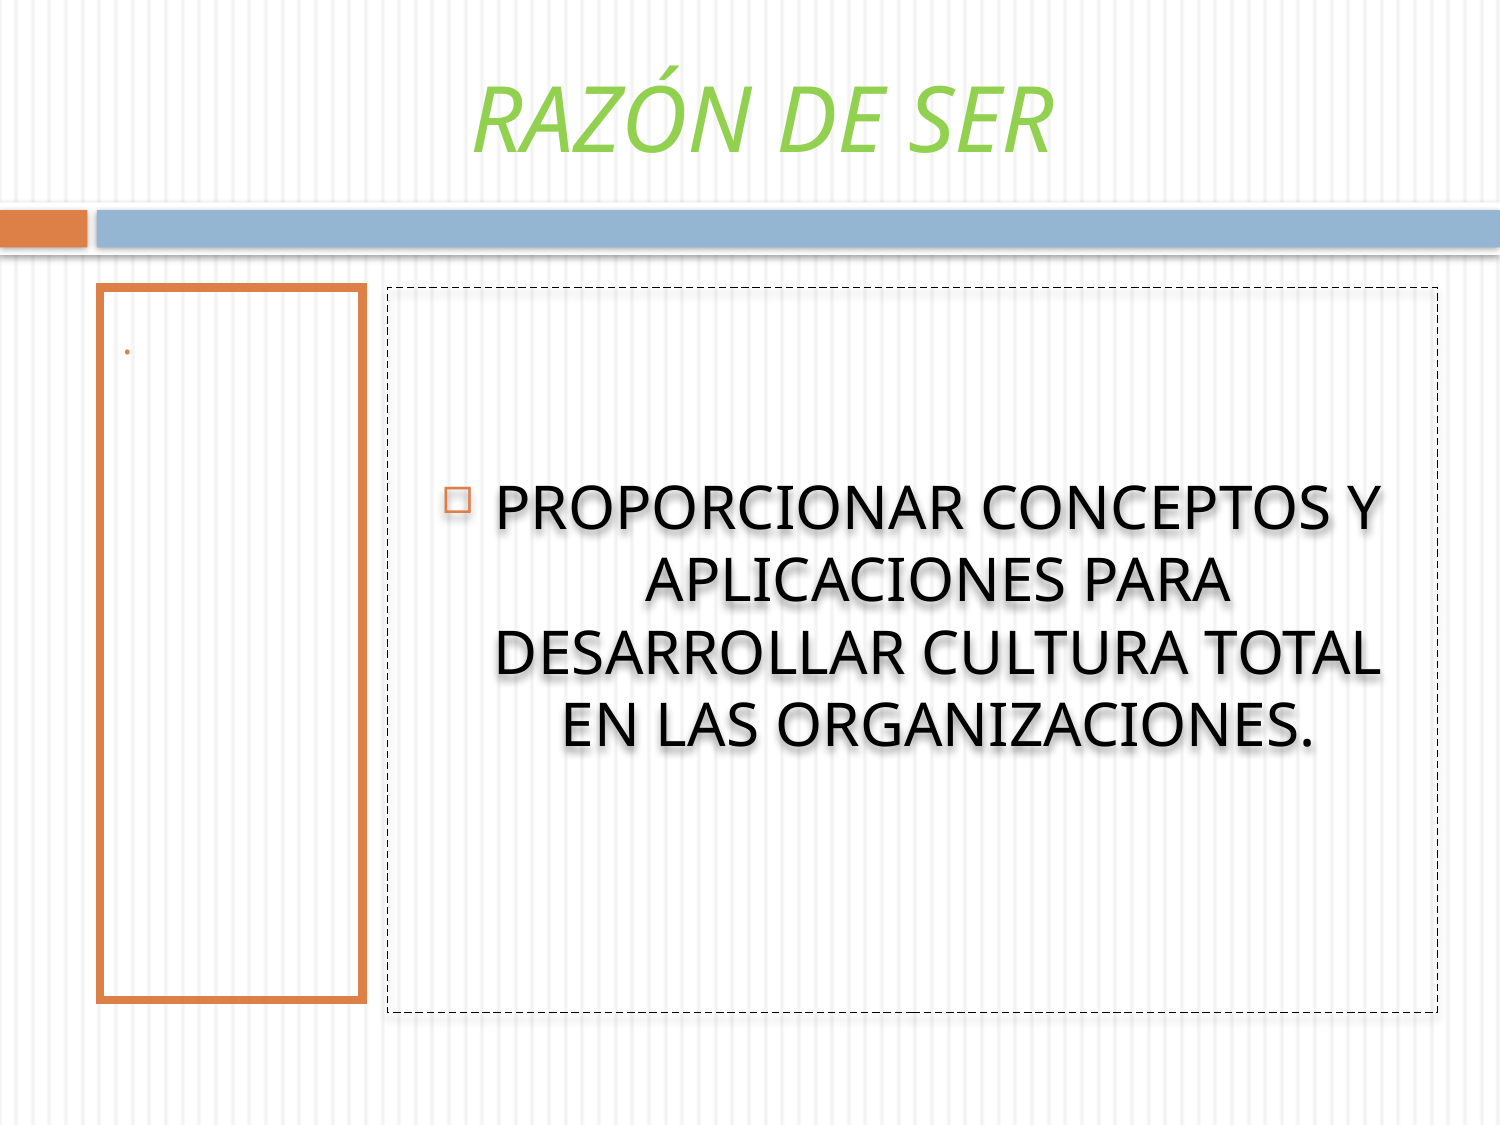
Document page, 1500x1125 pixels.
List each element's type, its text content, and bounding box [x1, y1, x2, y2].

list . [96, 283, 367, 1004]
title RAZÓN DE SER [99, 44, 1425, 188]
list PROPORCIONAR CONCEPTOS Y APLICACIONES PARA DESARROLLAR CULTURA TOTAL EN LAS ORGANIZACIONES. [387, 287, 1438, 1013]
